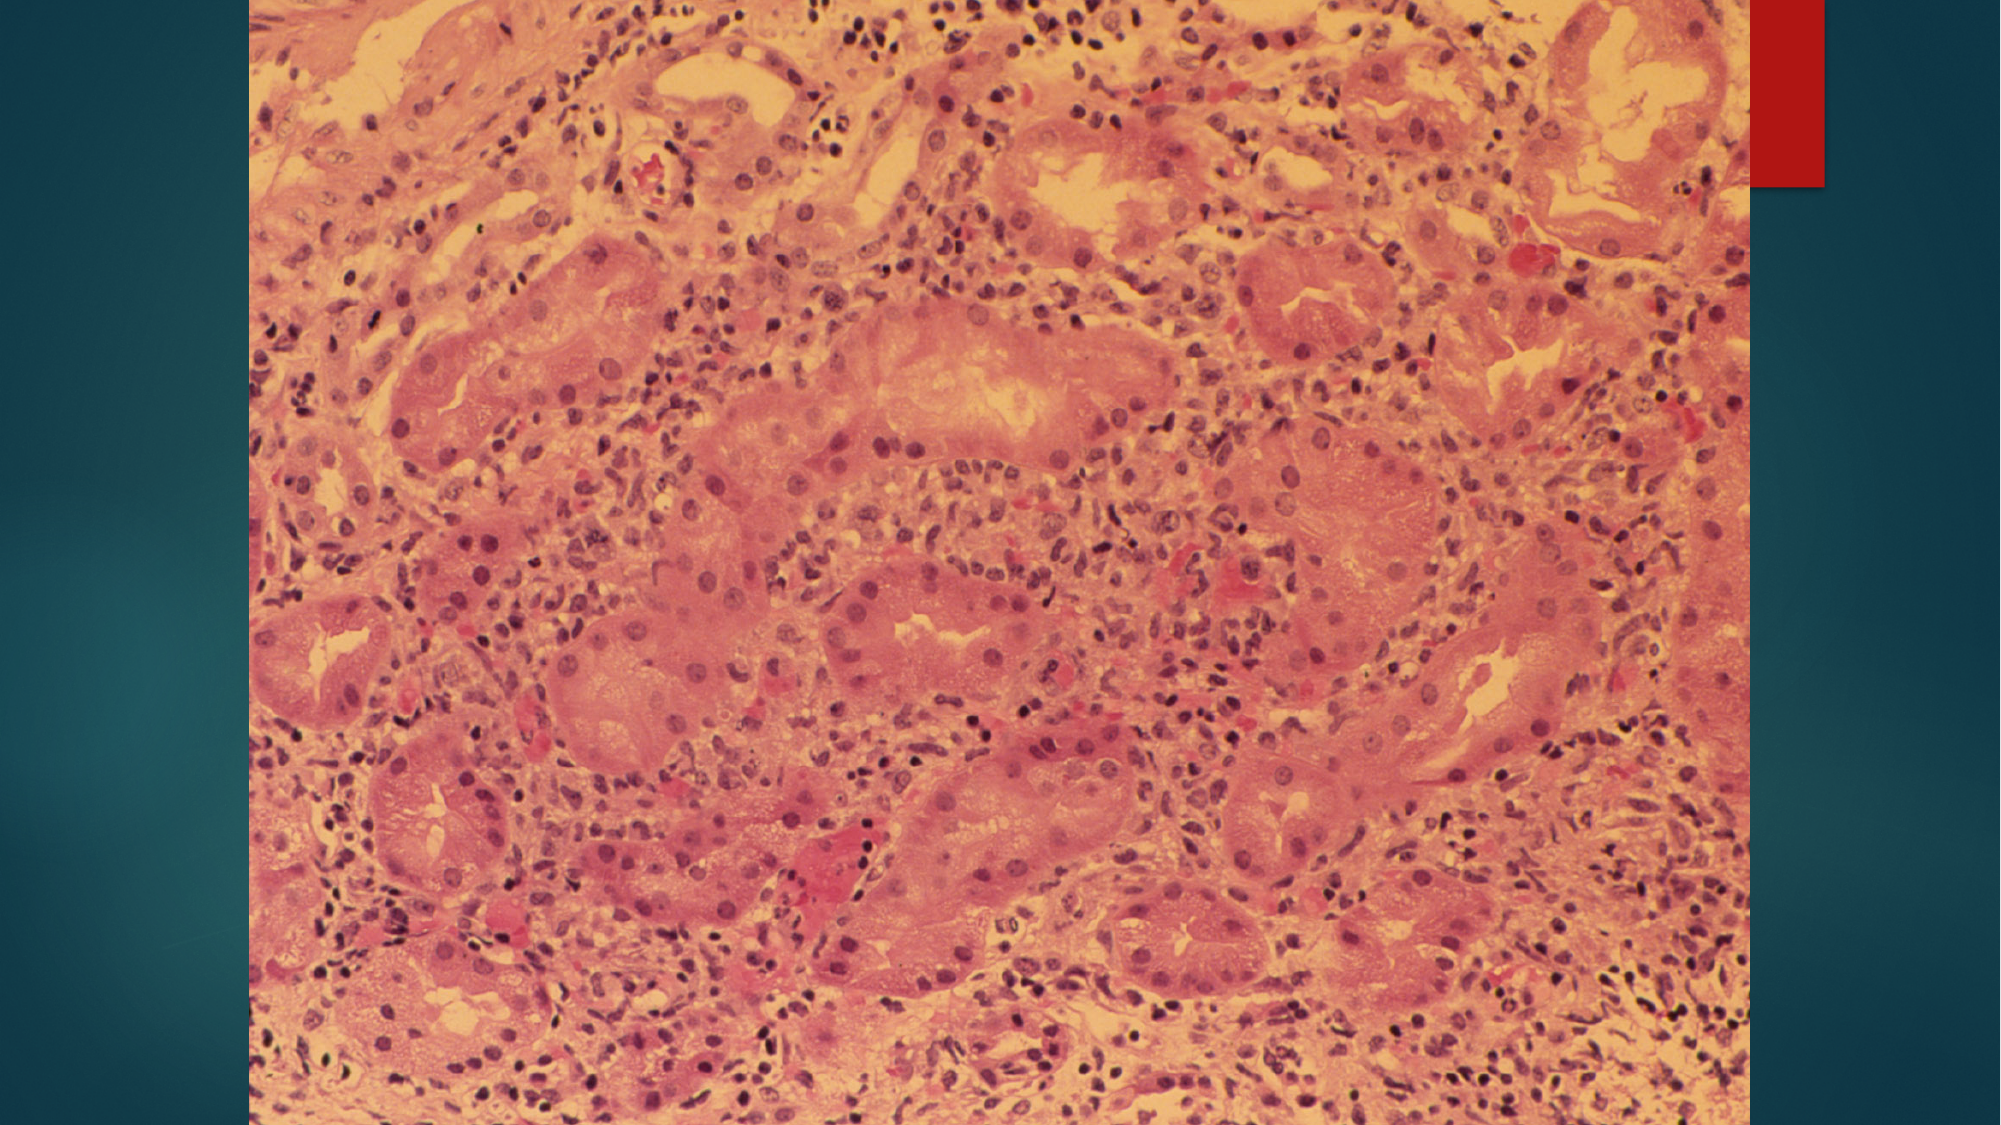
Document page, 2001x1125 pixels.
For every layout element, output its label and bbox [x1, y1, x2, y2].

picture [0, 0, 1751, 1125]
